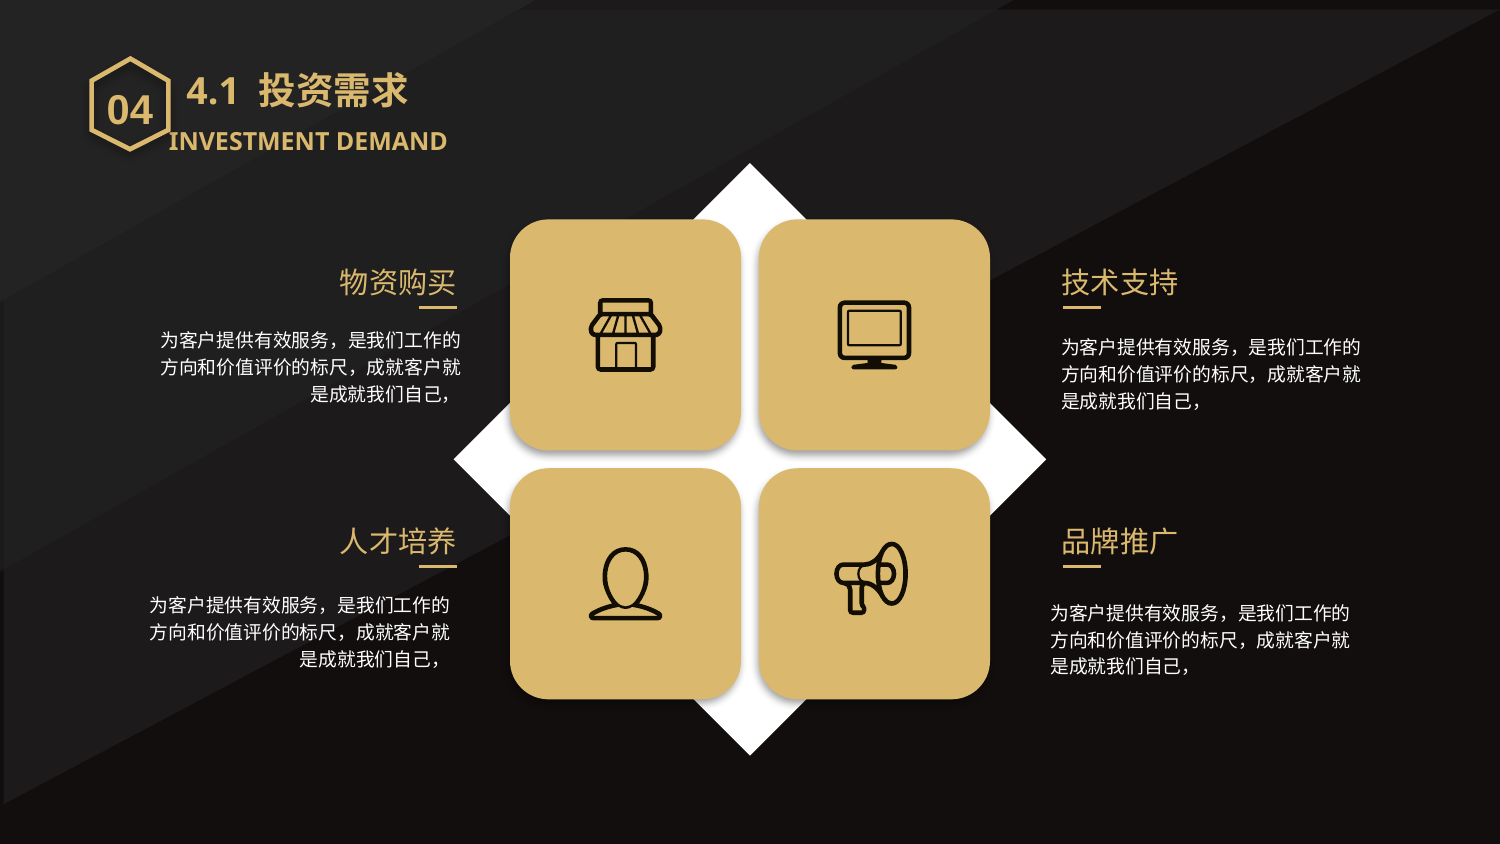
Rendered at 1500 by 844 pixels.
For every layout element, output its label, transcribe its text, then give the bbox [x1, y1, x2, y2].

text_box [757, 218, 992, 452]
text_box [453, 163, 1047, 756]
text_box [757, 467, 992, 701]
text_box [588, 547, 663, 621]
text_box 技术支持 [1046, 257, 1194, 307]
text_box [837, 300, 912, 370]
text_box [588, 298, 663, 372]
text_box 为客户提供有效服务，是我们工作的方向和价值评价的标尺，成就客户就是成就我们自己， [129, 316, 476, 413]
text_box [508, 218, 743, 452]
text_box 为客户提供有效服务，是我们工作的方向和价值评价的标尺，成就客户就是成就我们自己， [1046, 324, 1392, 420]
text_box [508, 467, 743, 701]
text_box 为客户提供有效服务，是我们工作的方向和价值评价的标尺，成就客户就是成就我们自己， [1035, 589, 1381, 686]
text_box 品牌推广 [1046, 516, 1194, 566]
text_box 为客户提供有效服务，是我们工作的方向和价值评价的标尺，成就客户就是成就我们自己， [119, 582, 465, 678]
text_box [834, 541, 908, 616]
text_box 物资购买 [324, 257, 472, 307]
text_box 人才培养 [324, 516, 472, 566]
text_box INVESTMENT DEMAND [154, 117, 463, 163]
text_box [91, 58, 169, 150]
text_box 4.1 投资需求 [171, 59, 424, 117]
